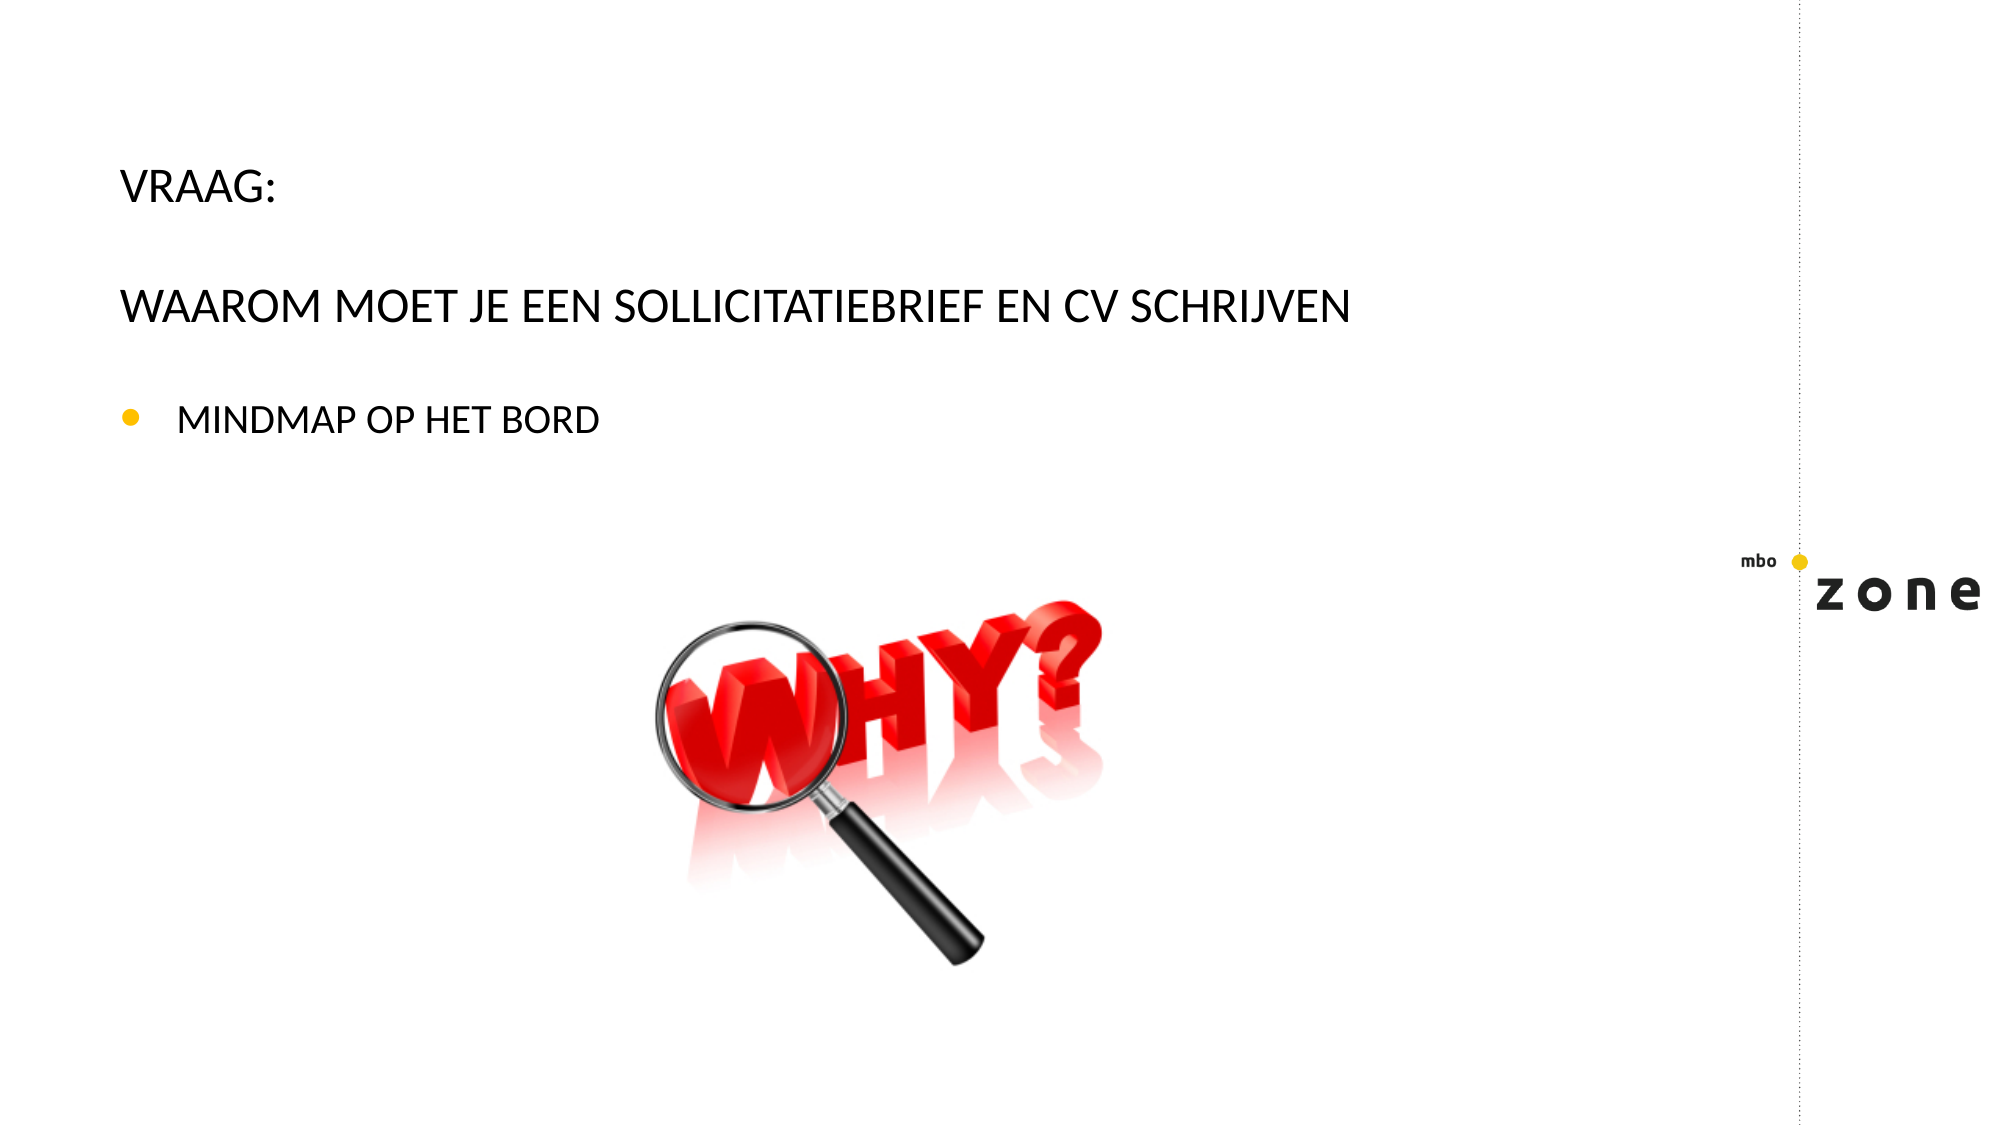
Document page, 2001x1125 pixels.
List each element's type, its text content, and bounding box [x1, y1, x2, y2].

picture [1596, 0, 2001, 1125]
text_box VRAAG: WAAROM MOET JE EEN SOLLICITATIEBRIEF EN CV SCHRIJVEN MINDMAP OP HET BORD [105, 144, 1430, 450]
picture [626, 547, 1127, 996]
